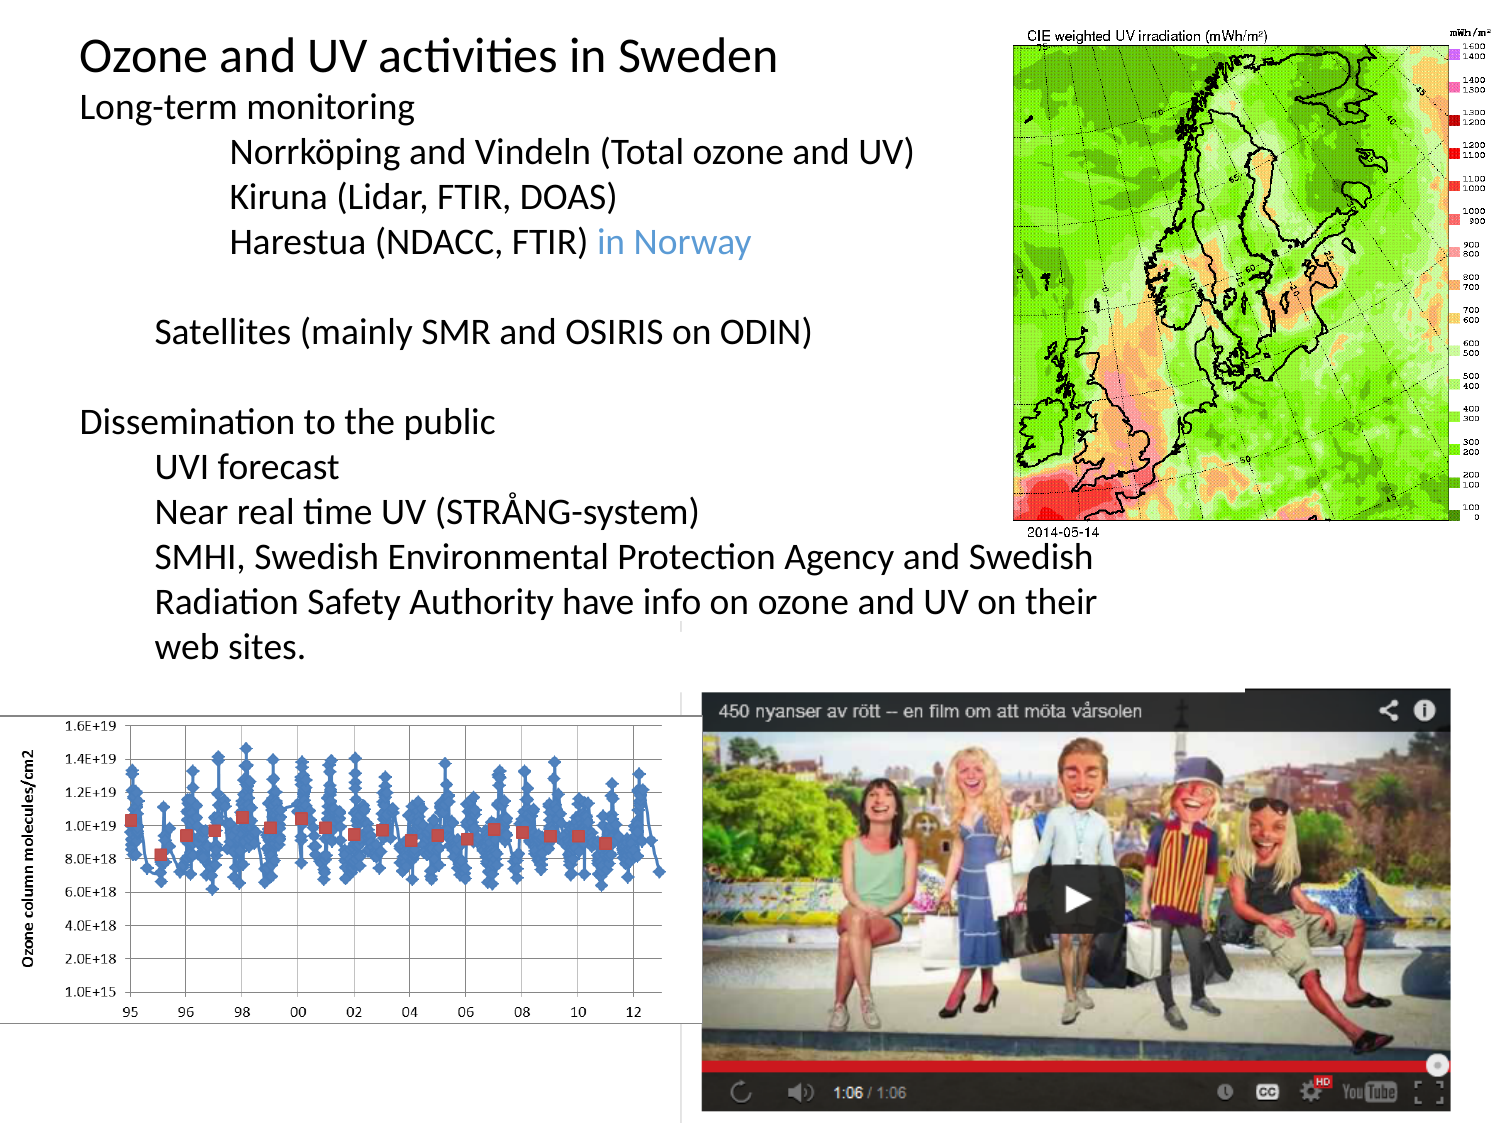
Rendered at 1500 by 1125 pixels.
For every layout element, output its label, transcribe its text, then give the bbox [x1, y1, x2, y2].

picture [989, 0, 1500, 563]
picture [0, 621, 1471, 1123]
text_box Ozone and UV activities in Sweden Long-term monitoring Norrköping and Vindeln (Total ozone and UV) Kiruna (Lidar, FTIR, DOAS) Harestua (NDACC, FTIR) in Norway Satellites (mainly SMR and OSIRIS on ODIN) Dissemination to the public UVI forecast Near real time UV (STRÅNG-system) SMHI, Swedish Environmental Protection Agency and Swedish Radiation Safety Authority have info on ozone and UV on their web sites. [64, 15, 1125, 715]
